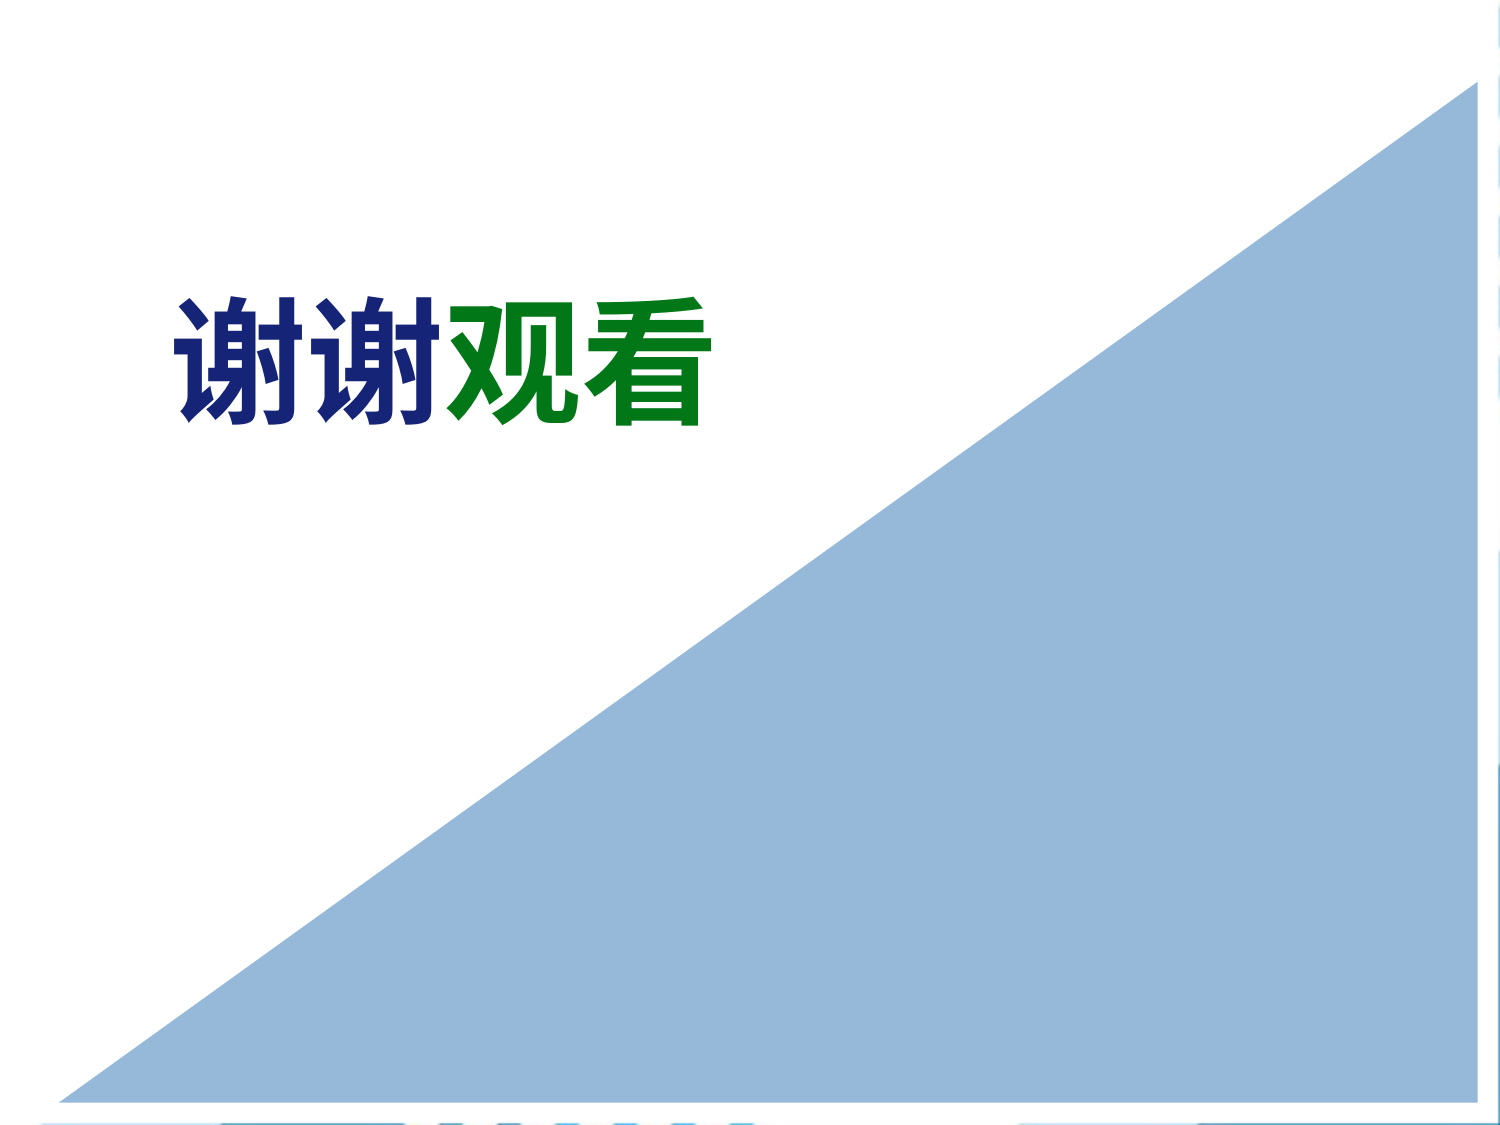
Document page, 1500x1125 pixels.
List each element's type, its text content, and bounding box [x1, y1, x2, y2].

picture [0, 0, 1500, 1125]
title 谢谢观看 [154, 275, 1121, 463]
text_box [58, 81, 1478, 1103]
